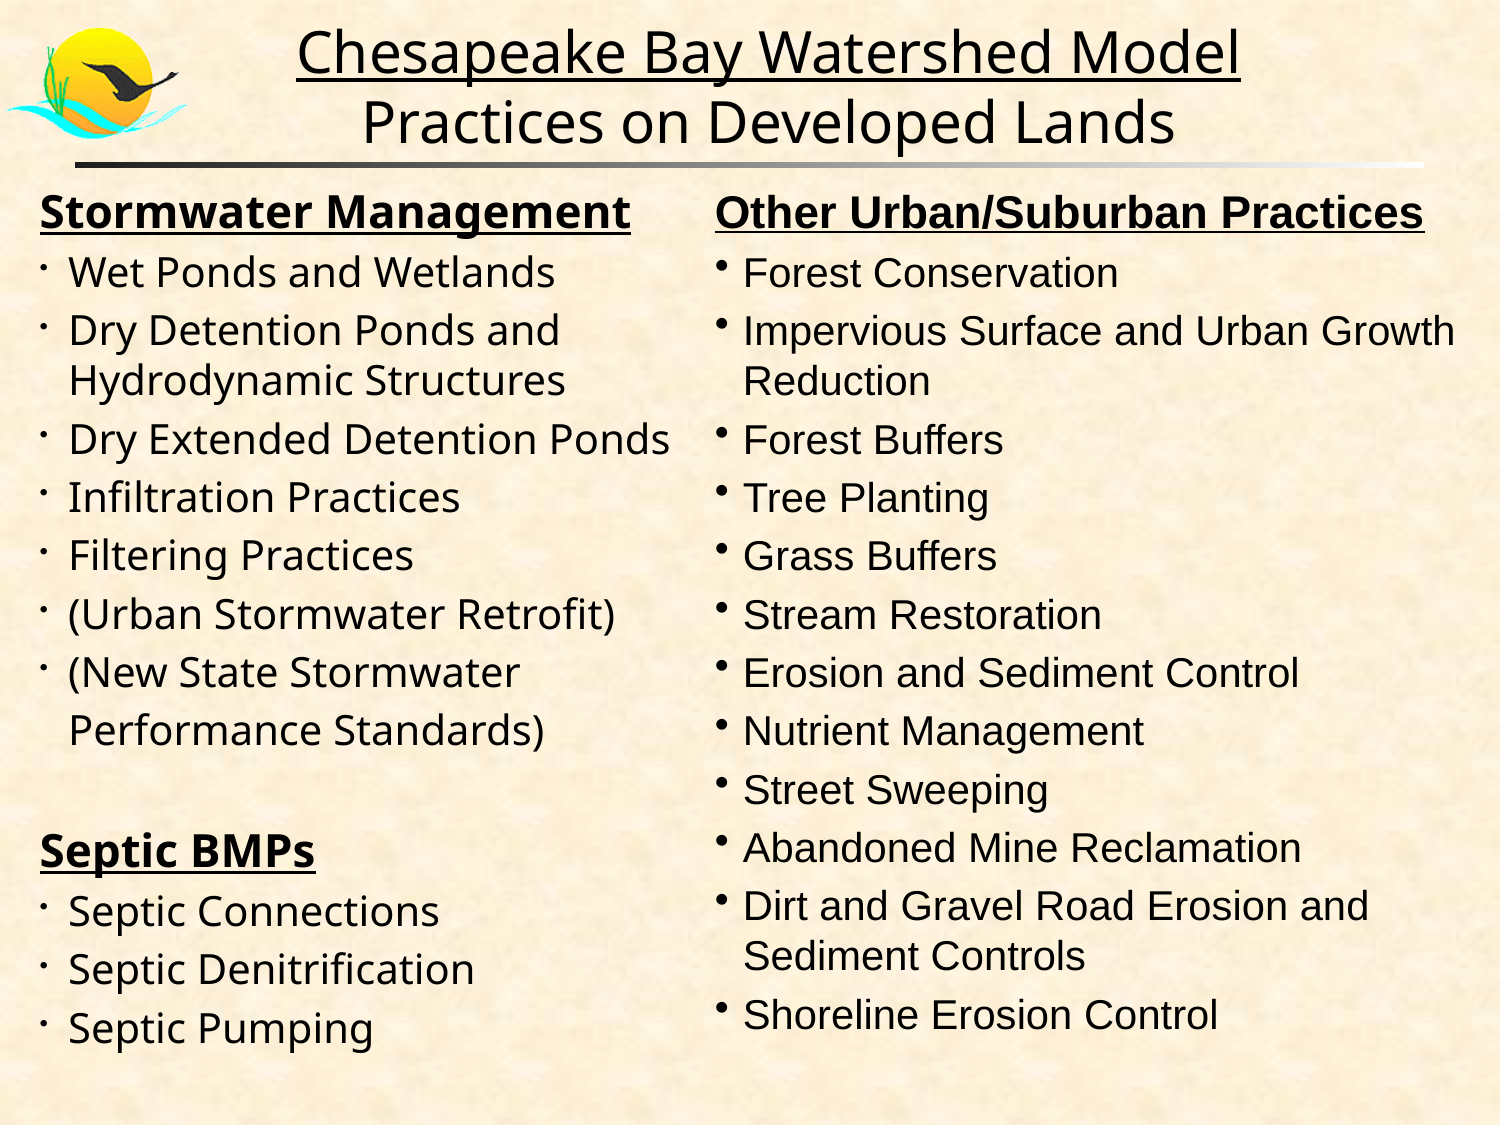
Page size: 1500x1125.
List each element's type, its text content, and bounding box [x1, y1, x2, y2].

text_box Other Urban/Suburban Practices Forest Conservation Impervious Surface and Urban Growth Reduction Forest Buffers Tree Planting Grass Buffers Stream Restoration Erosion and Sediment Control Nutrient Management Street Sweeping Abandoned Mine Reclamation Dirt and Gravel Road Erosion and Sediment Controls Shoreline Erosion Control [699, 174, 1475, 1045]
picture [0, 0, 1500, 1125]
text_box [75, 162, 1425, 168]
text_box Stormwater Management Wet Ponds and Wetlands Dry Detention Ponds and Hydrodynamic Structures Dry Extended Detention Ponds Infiltration Practices Filtering Practices (Urban Stormwater Retrofit) (New State Stormwater Performance Standards) Septic BMPs Septic Connections Septic Denitrification Septic Pumping [24, 174, 775, 1125]
title Chesapeake Bay Watershed Model Practices on Developed Lands [174, 37, 1363, 163]
